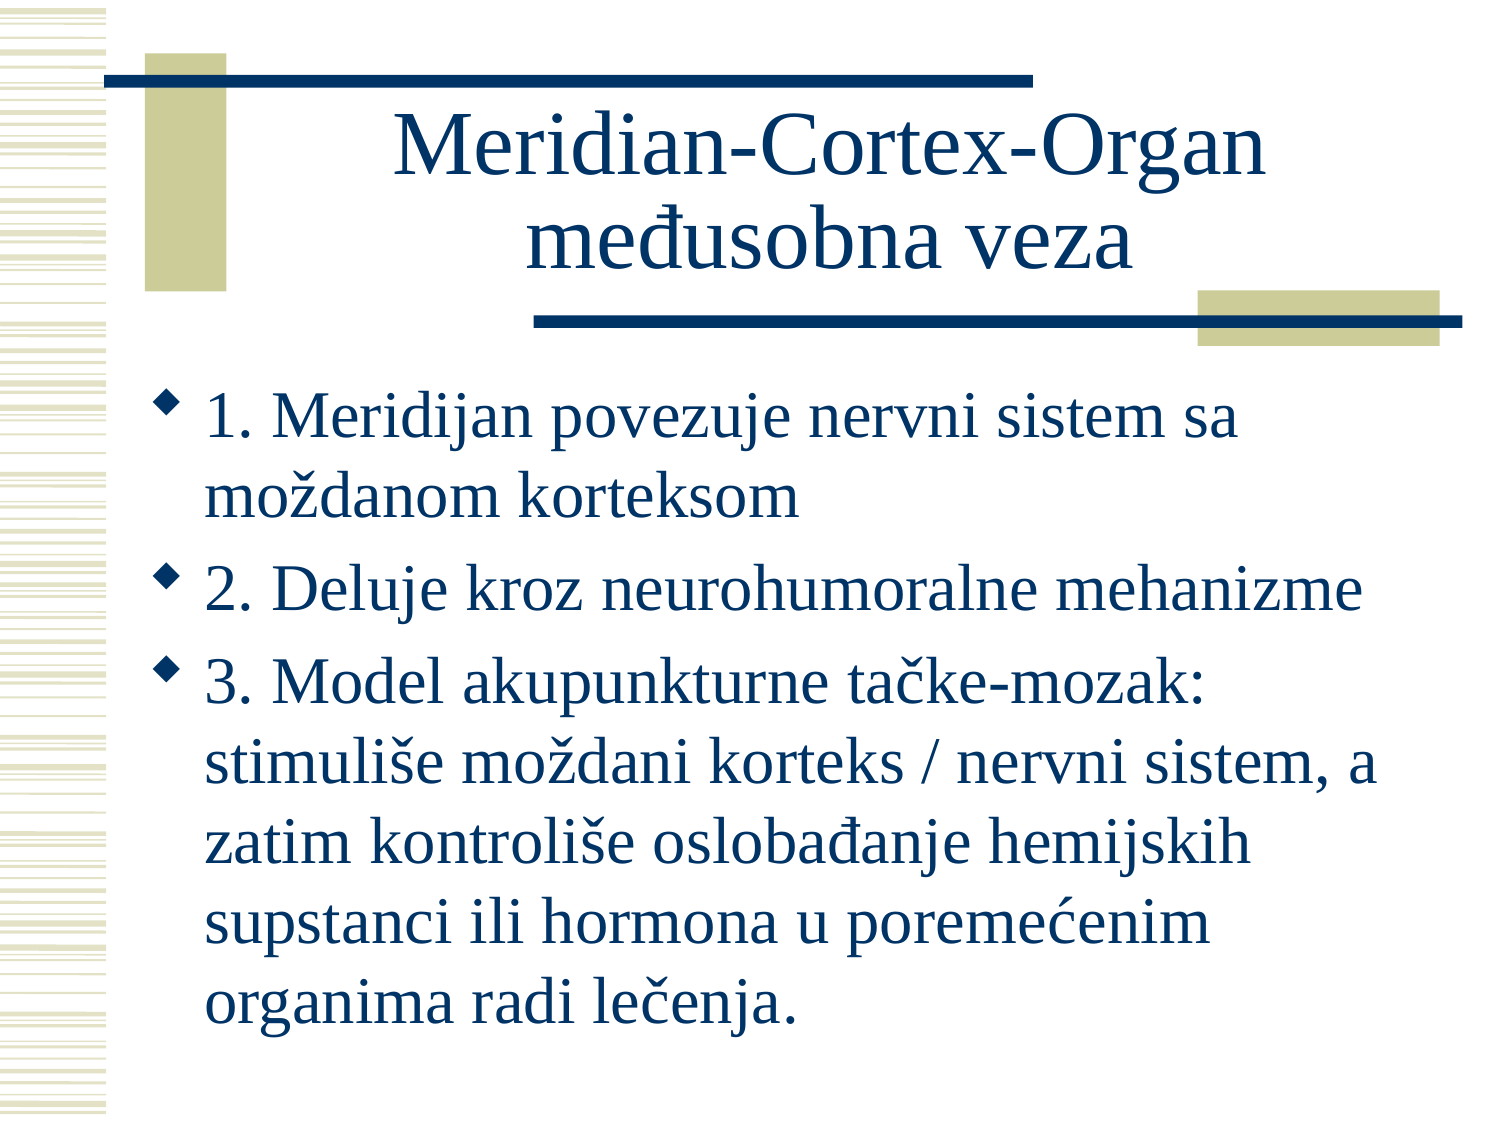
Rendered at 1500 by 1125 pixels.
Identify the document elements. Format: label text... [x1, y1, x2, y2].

list 1. Meridijan povezuje nervni sistem sa moždanom korteksom 2. Deluje kroz neurohumoralne mehanizme 3. Model akupunkturne tačke-mozak: stimuliše moždani korteks / nervni sistem, a zatim kontroliše oslobađanje hemijskih supstanci ili hormona u poremećenim organima radi lečenja. [132, 363, 1439, 1051]
title Meridian-Cortex-Organ međusobna veza [224, 99, 1436, 288]
